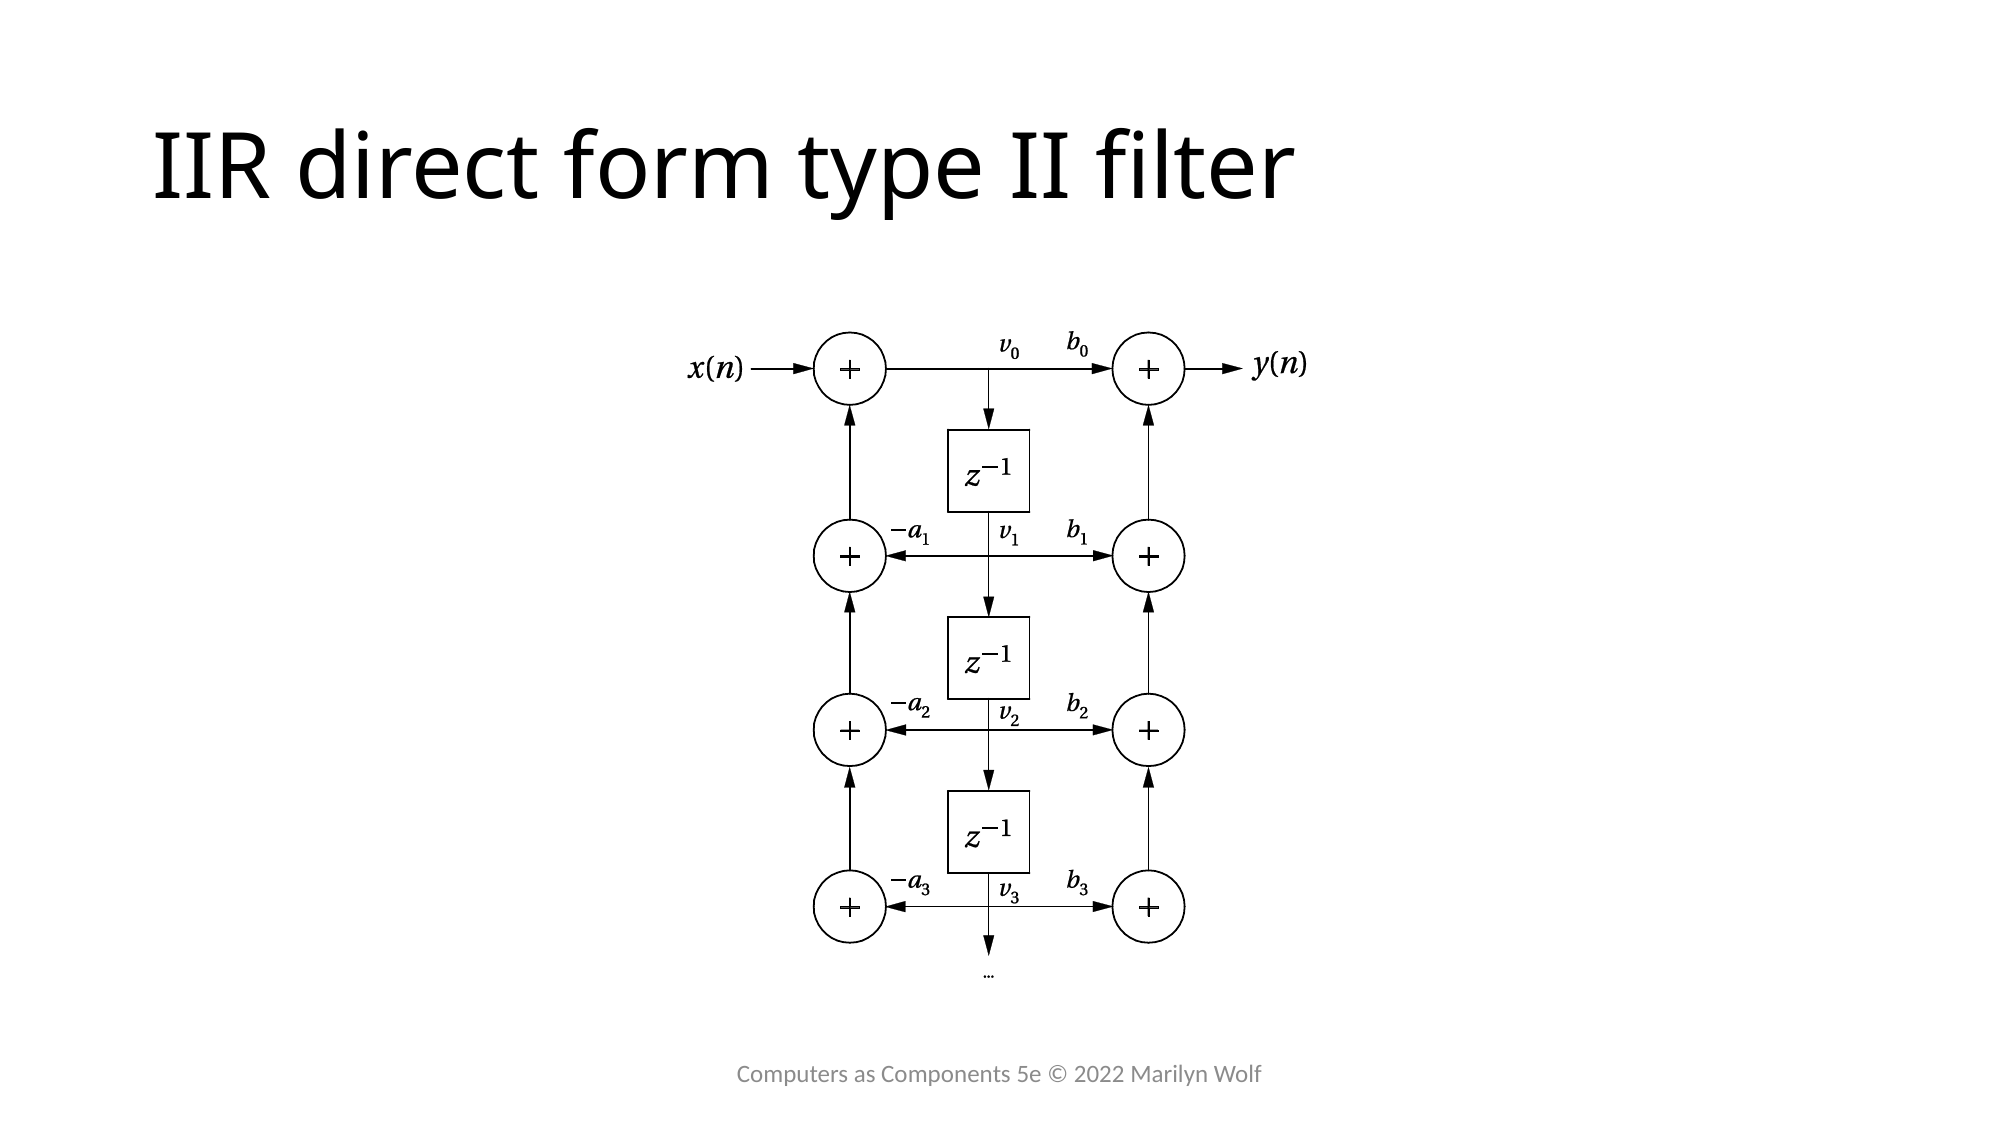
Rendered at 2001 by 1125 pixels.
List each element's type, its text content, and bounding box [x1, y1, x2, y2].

footer Computers as Components 5e © 2022 Marilyn Wolf [662, 1042, 1338, 1103]
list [687, 324, 1313, 978]
title IIR direct form type II filter [137, 59, 1863, 278]
